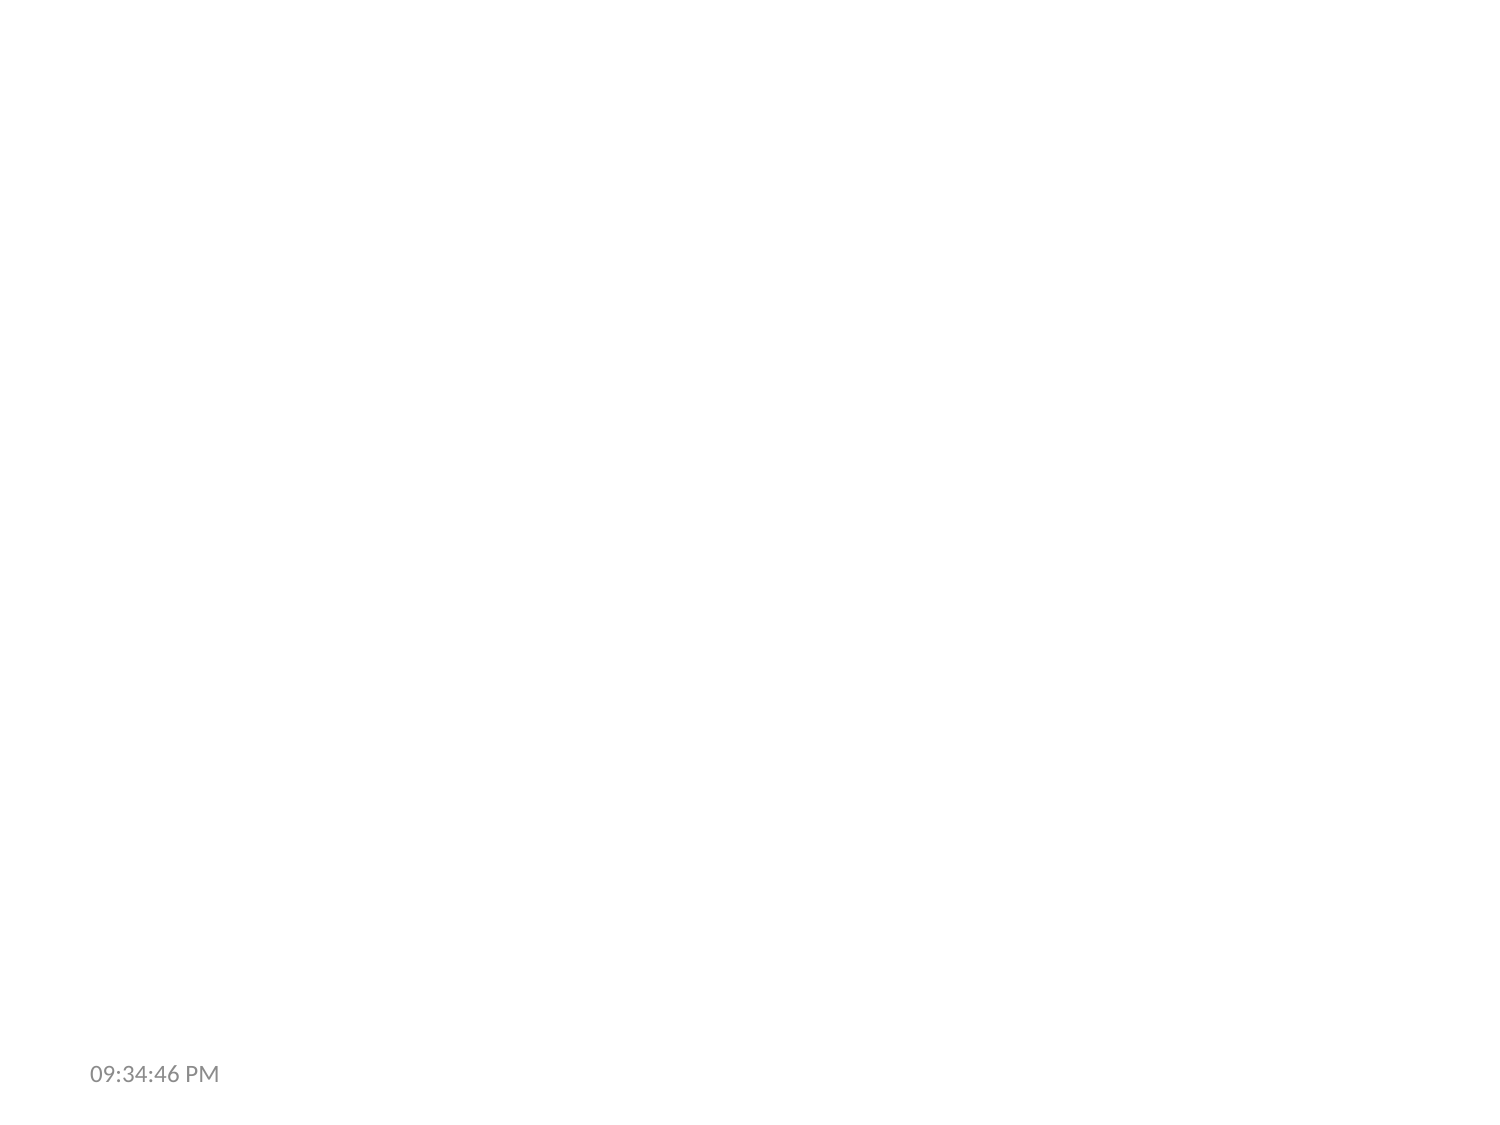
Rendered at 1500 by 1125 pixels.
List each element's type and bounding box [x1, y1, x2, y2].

slide_number [75, 1042, 425, 1103]
